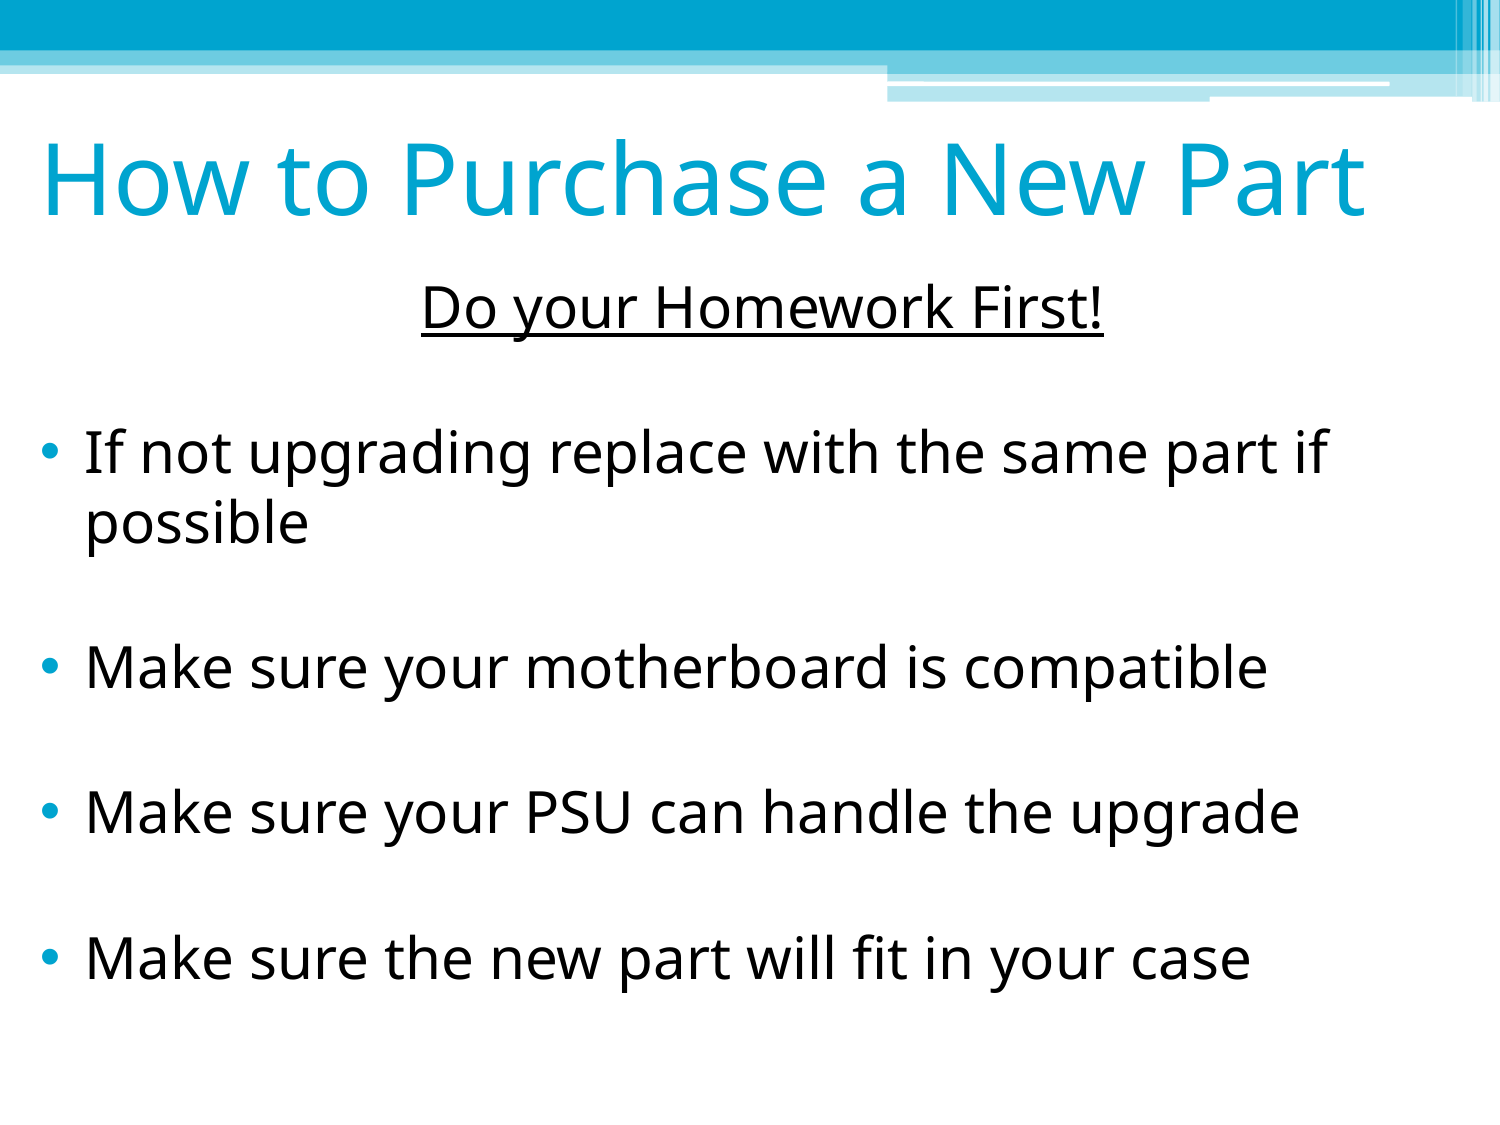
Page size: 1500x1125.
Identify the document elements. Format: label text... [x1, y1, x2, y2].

list Do your Homework First! If not upgrading replace with the same part if possible Make sure your motherboard is compatible Make sure your PSU can handle the upgrade Make sure the new part will fit in your case [24, 263, 1500, 1125]
title How to Purchase a New Part [24, 87, 1500, 263]
